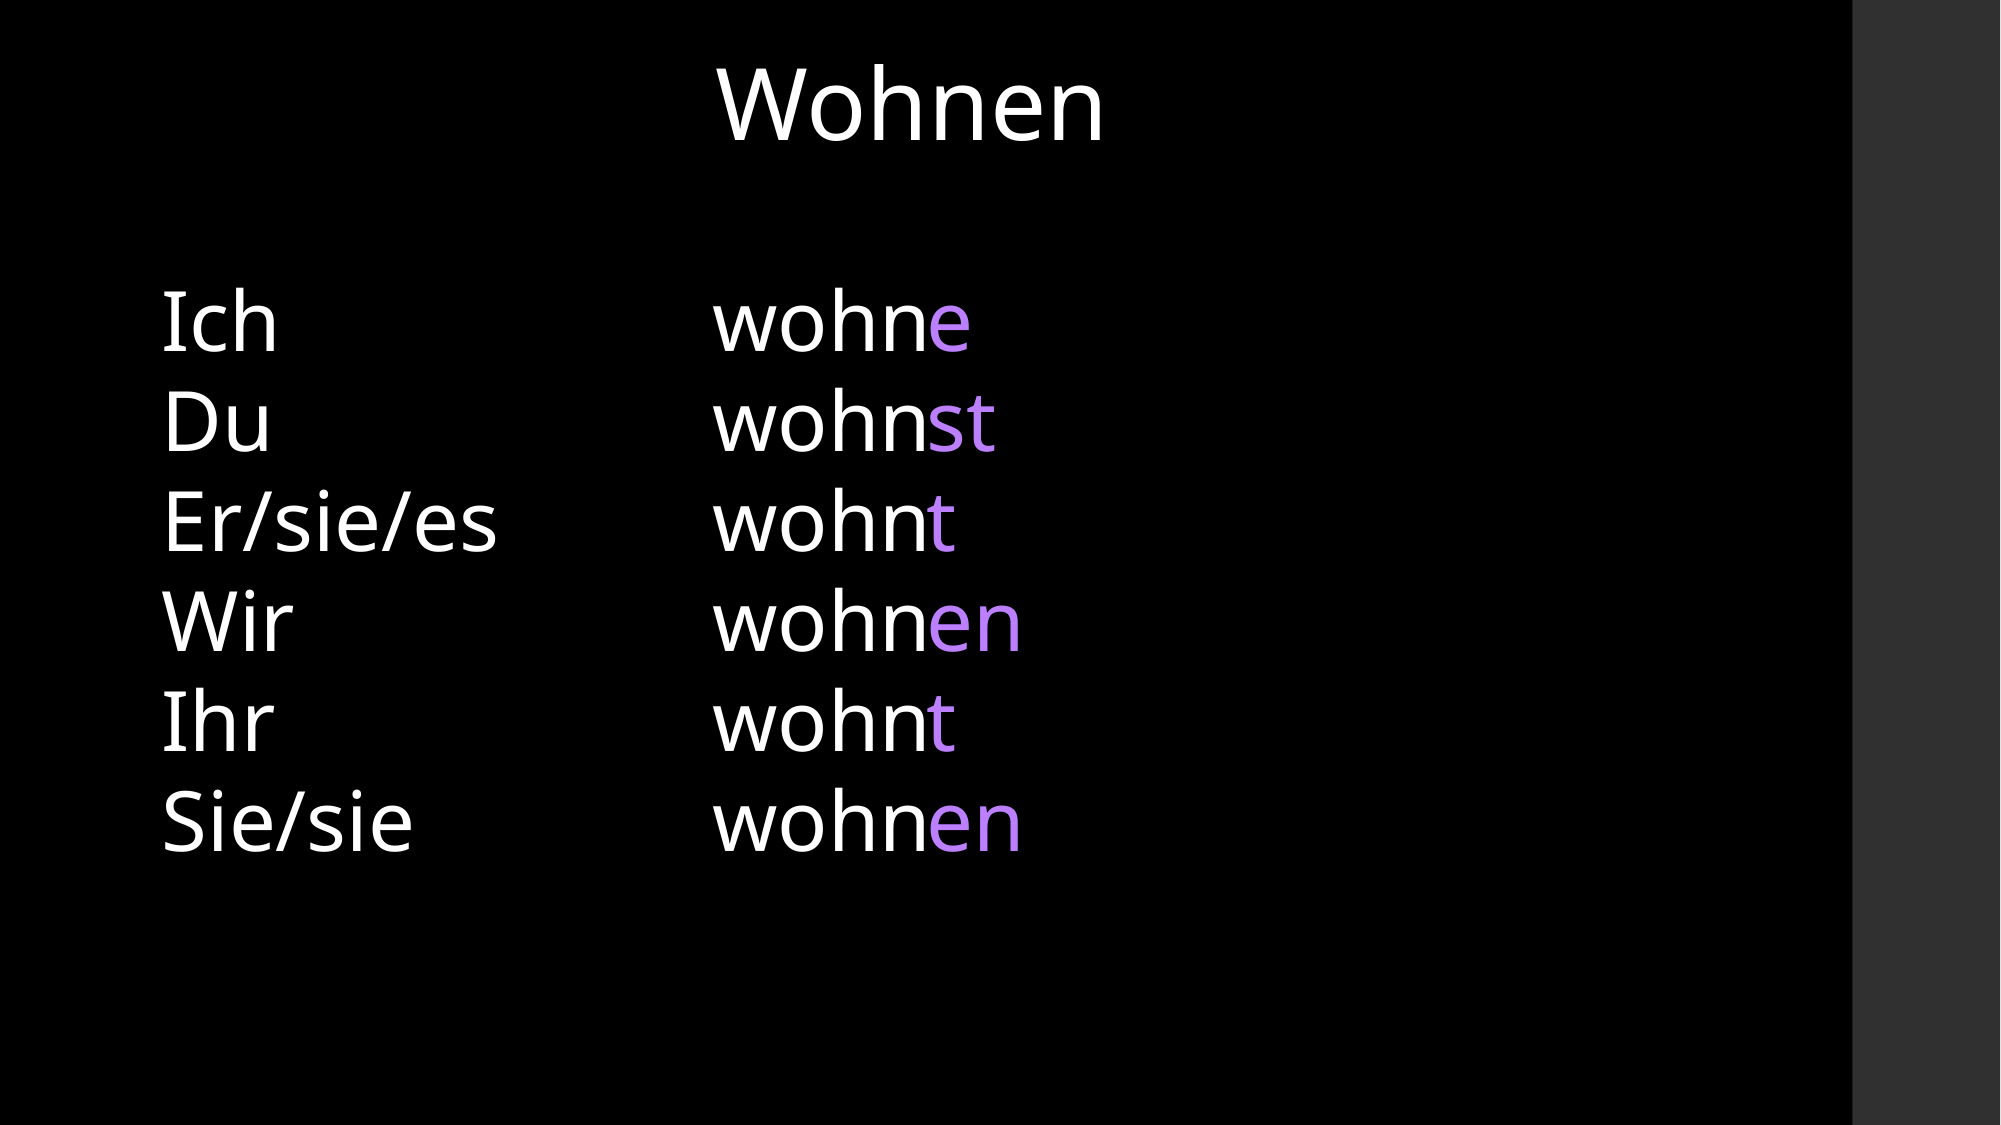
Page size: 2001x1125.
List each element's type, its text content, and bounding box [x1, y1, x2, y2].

text_box Ich Du Er/sie/es Wir Ihr Sie/sie [147, 261, 624, 876]
text_box Wohnen [423, 33, 1401, 168]
text_box wohn wohn wohn wohn wohn wohn [697, 261, 1175, 976]
text_box e st t en t en [911, 261, 1389, 876]
